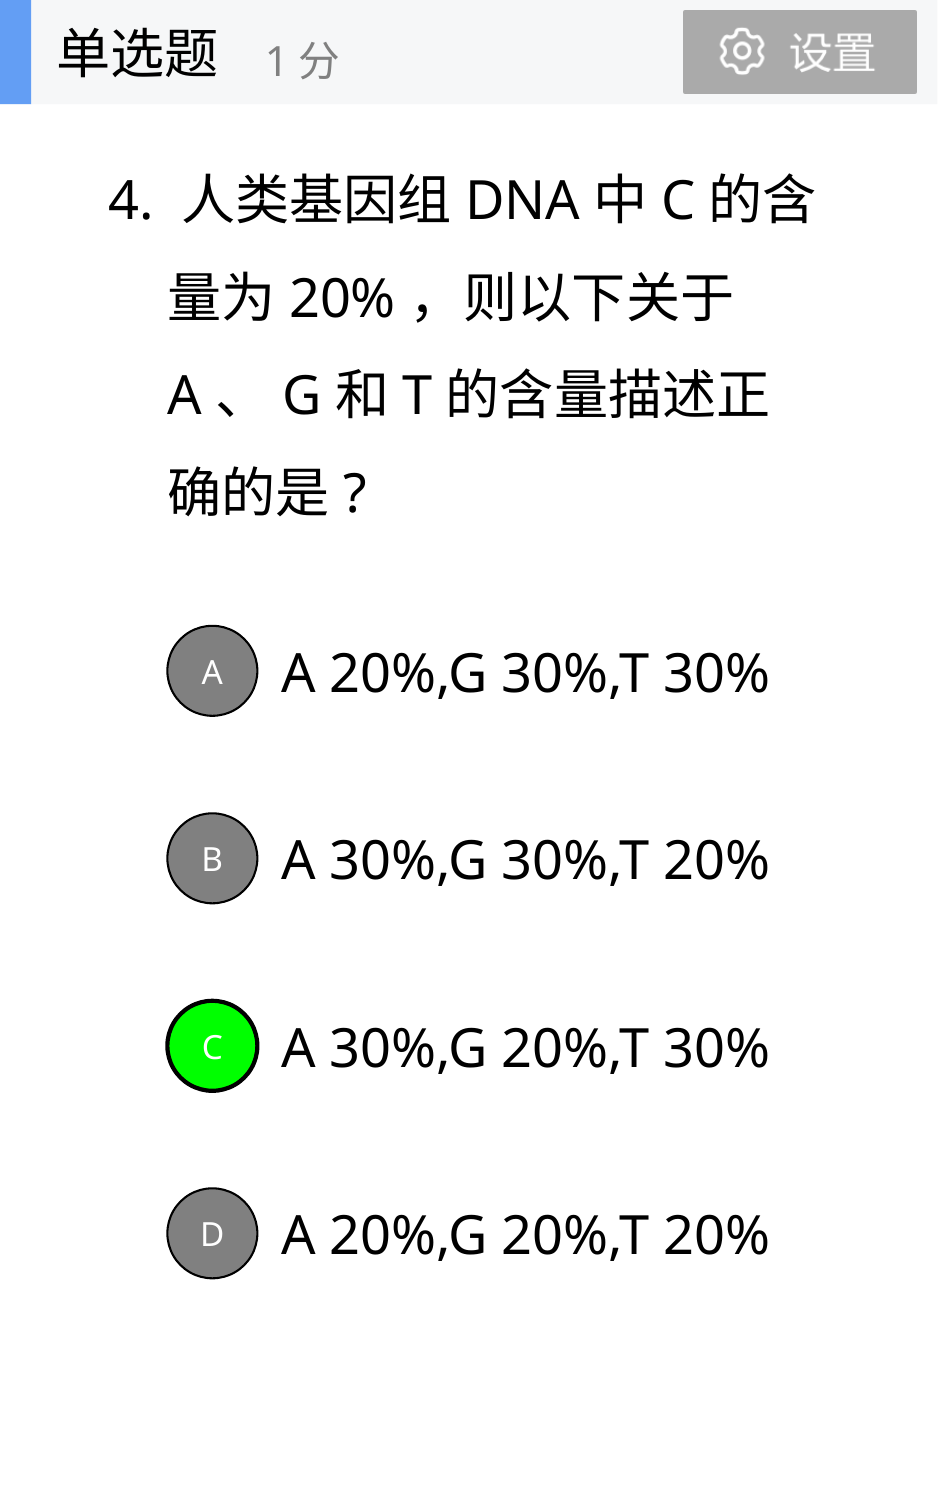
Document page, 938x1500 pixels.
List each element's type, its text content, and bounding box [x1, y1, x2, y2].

text_box D [166, 1187, 259, 1280]
picture [683, 10, 917, 94]
text_box C [166, 999, 259, 1092]
text_box 4. 人类基因组DNA中C的含量为20%，则以下关于A、G和T的含量描述正确的是? [93, 125, 833, 531]
text_box A 30%,G 20%,T 30% [265, 1005, 832, 1087]
text_box A 20%,G 20%,T 20% [265, 1193, 832, 1274]
text_box A 20%,G 30%,T 30% [265, 630, 832, 712]
text_box A [166, 624, 259, 717]
text_box A 30%,G 30%,T 20% [265, 818, 832, 899]
text_box B [166, 812, 259, 905]
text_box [0, 0, 938, 105]
